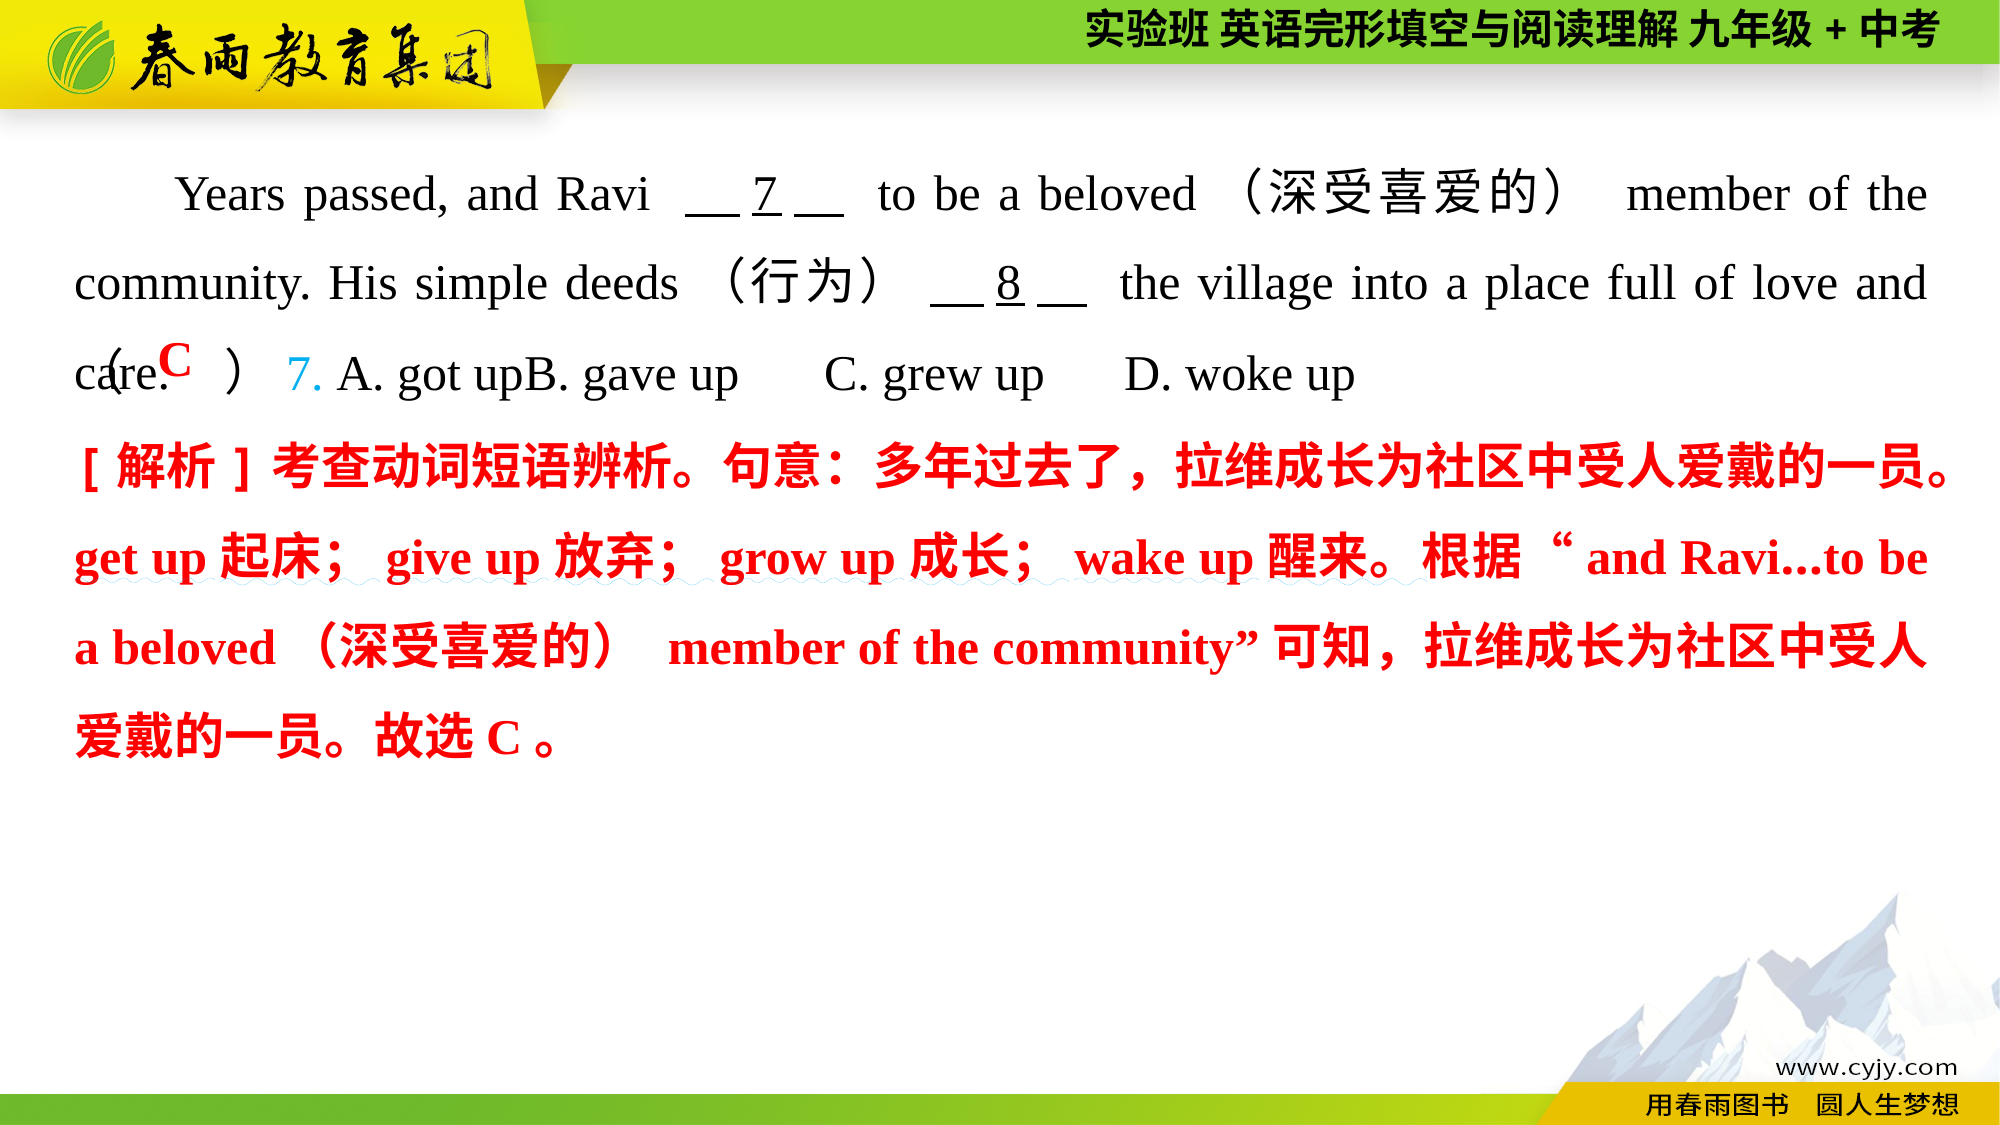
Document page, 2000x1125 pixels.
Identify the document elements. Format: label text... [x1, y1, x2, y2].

text_box [解析]考查动词短语辨析。句意：多年过去了，拉维成长为社区中受人爱戴的一员。get up起床；give up放弃；grow up成长；wake up醒来。根据“and Ravi...to be a beloved（深受喜爱的） member of the community”可知，拉维成长为社区中受人爱戴的一员。故选C。 [59, 408, 1944, 773]
text_box （ ）7. A. got up B. gave up C. grew up D. woke up [59, 320, 1944, 408]
picture [0, 0, 2000, 1125]
list Years passed, and Ravi 7 to be a beloved（深受喜爱的） member of the community. His simple deeds（行为） 8 the village into a place full of love and care. [59, 122, 1944, 320]
text_box C [142, 318, 209, 394]
